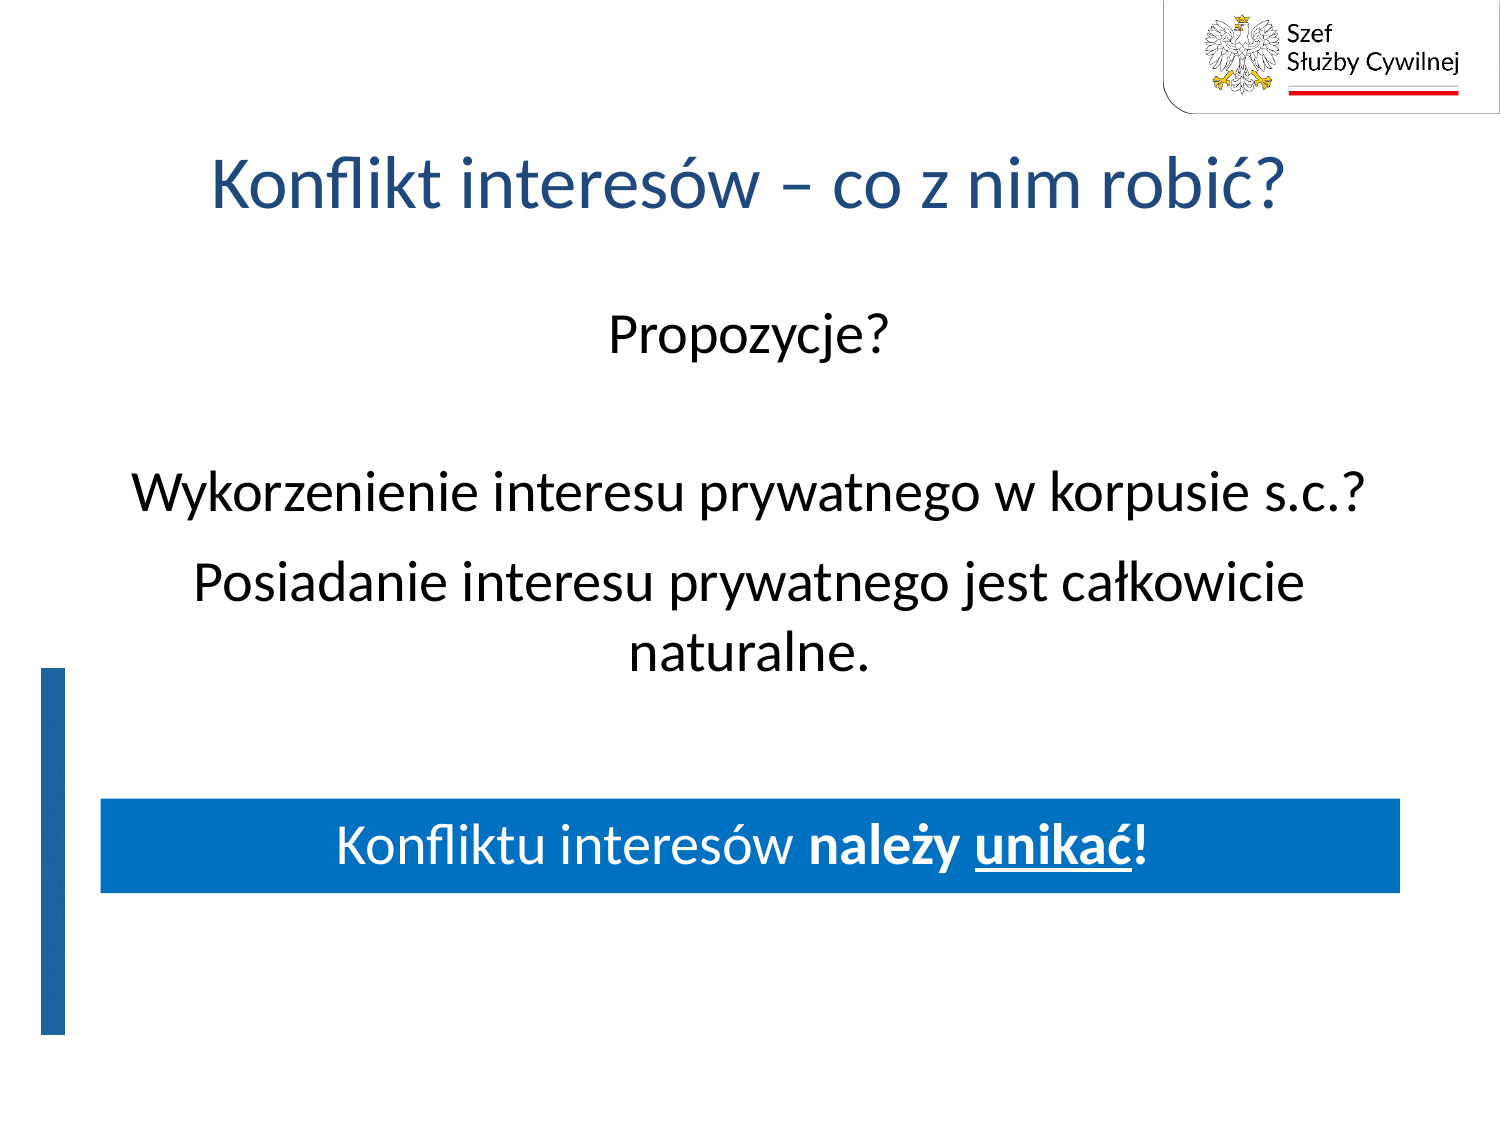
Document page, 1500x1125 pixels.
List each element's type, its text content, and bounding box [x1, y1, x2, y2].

text_box Posiadanie interesu prywatnego jest całkowicie naturalne. [100, 535, 1400, 691]
text_box Wykorzenienie interesu prywatnego w korpusie s.c.? [100, 445, 1400, 531]
text_box Konfliktu interesów należy unikać! [100, 798, 1400, 894]
picture [41, 668, 65, 1035]
title Konflikt interesów – co z nim robić? [100, 126, 1400, 251]
text_box Propozycje? [129, 287, 1371, 372]
picture [1163, 0, 1500, 114]
